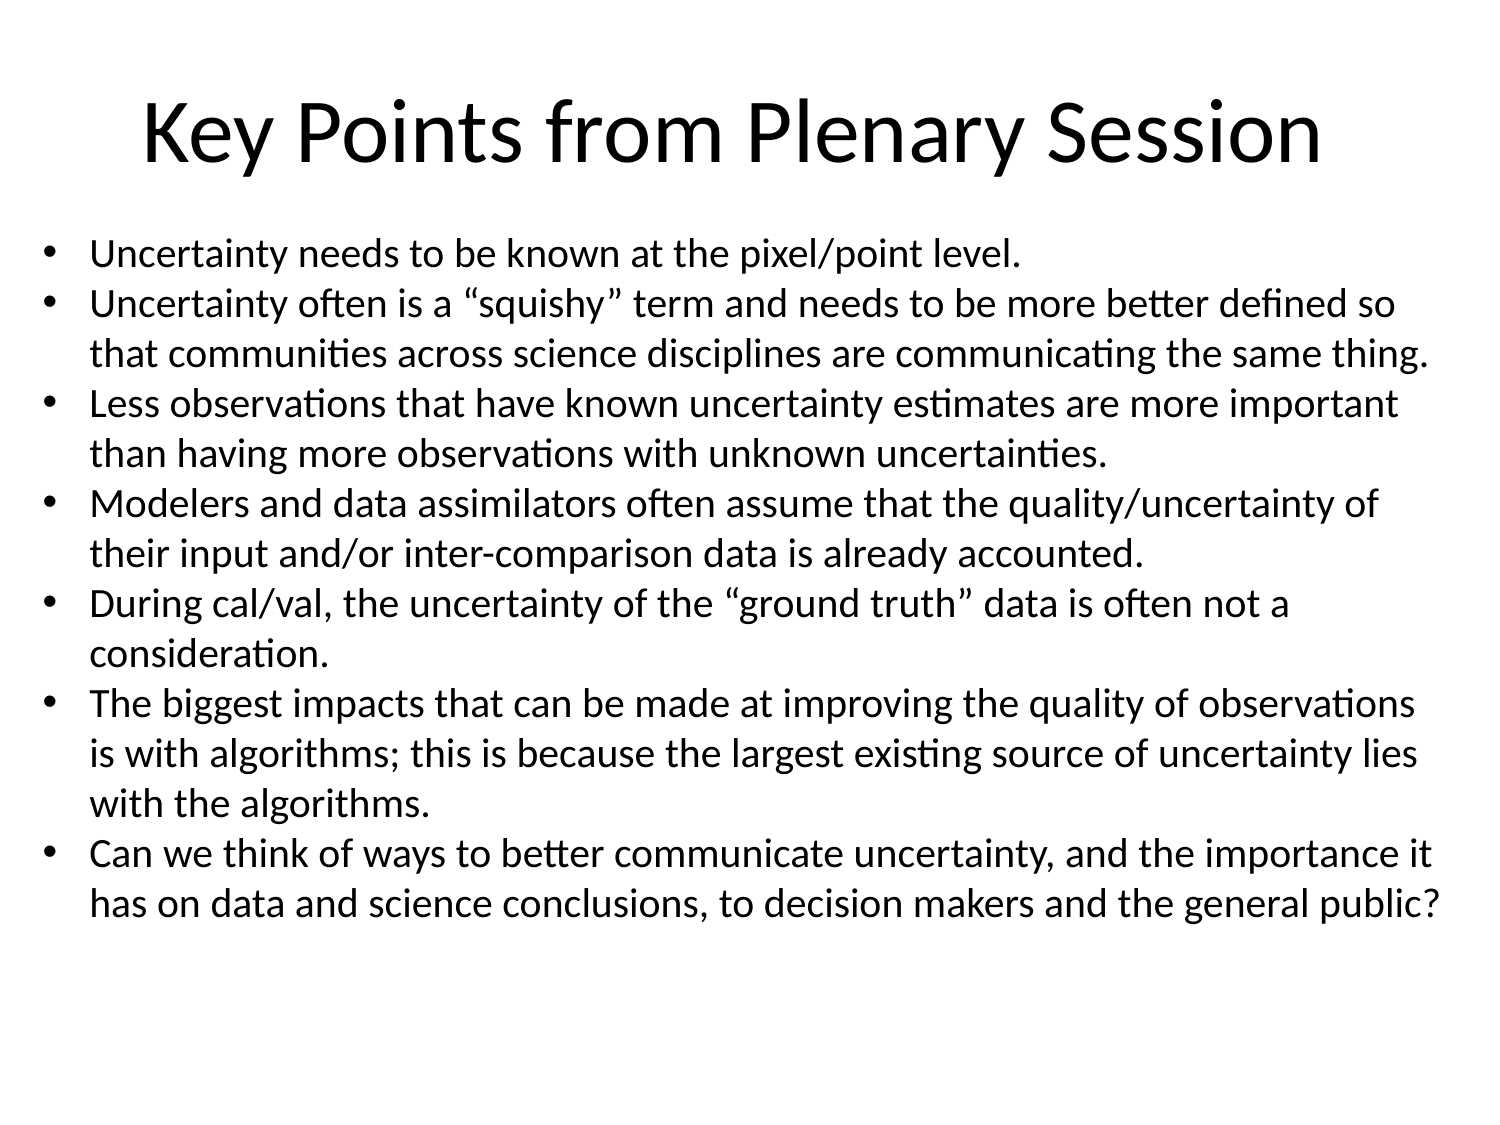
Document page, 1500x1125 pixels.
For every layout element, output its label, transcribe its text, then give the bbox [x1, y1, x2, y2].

title Key Points from Plenary Session [96, 5, 1372, 218]
text_box Uncertainty needs to be known at the pixel/point level. Uncertainty often is a “squishy” term and needs to be more better defined so that communities across science disciplines are communicating the same thing. Less observations that have known uncertainty estimates are more important than having more observations with unknown uncertainties. Modelers and data assimilators often assume that the quality/uncertainty of their input and/or inter-comparison data is already accounted. During cal/val, the uncertainty of the “ground truth” data is often not a consideration. The biggest impacts that can be made at improving the quality of observations is with algorithms; this is because the largest existing source of uncertainty lies with the algorithms. Can we think of ways to better communicate uncertainty, and the importance it has on data and science conclusions, to decision makers and the general public? [27, 218, 1463, 934]
